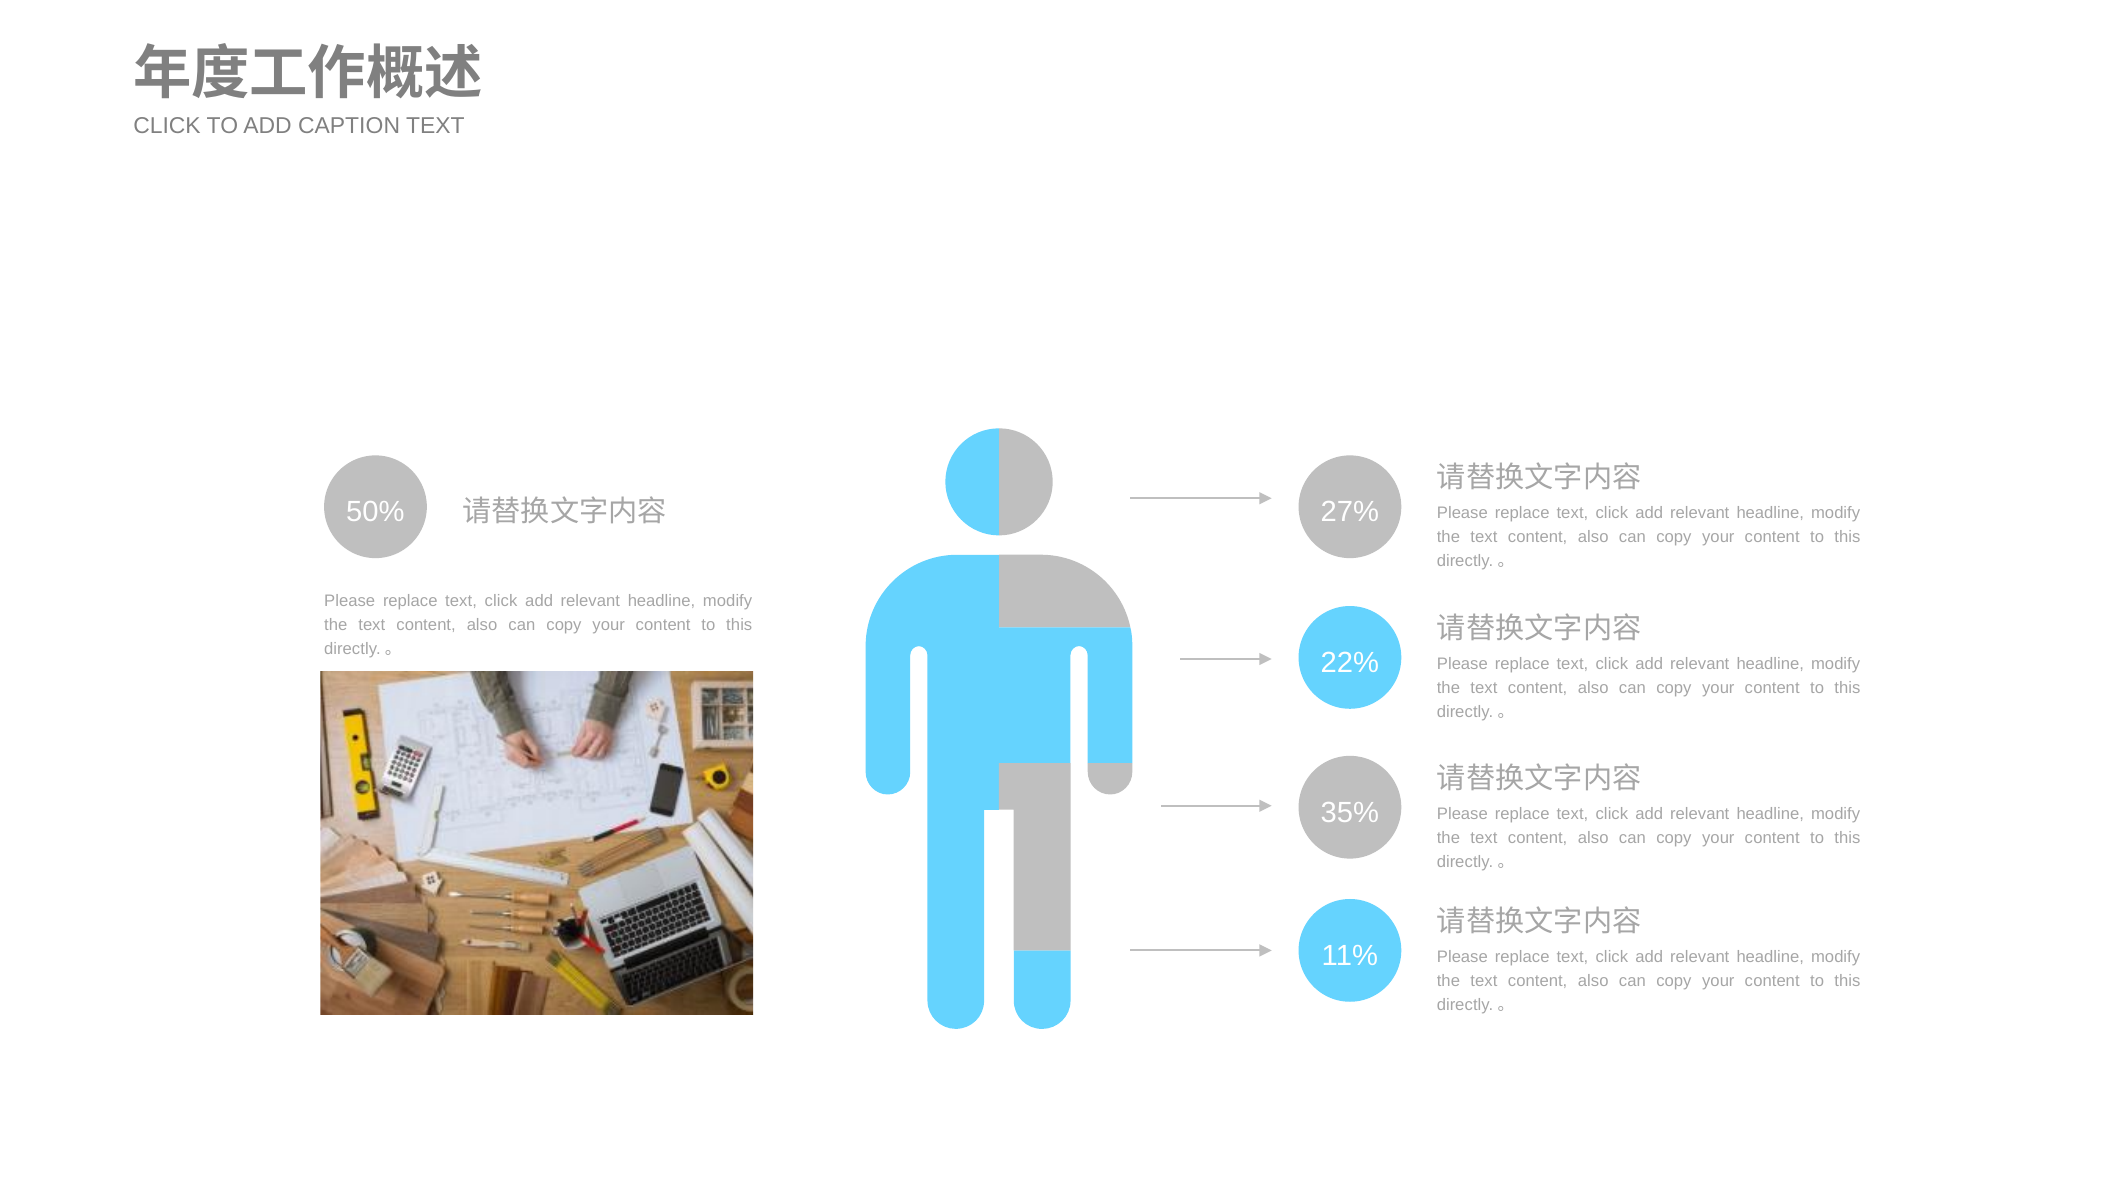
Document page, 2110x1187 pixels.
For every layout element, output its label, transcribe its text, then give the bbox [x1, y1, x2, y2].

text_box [998, 763, 1133, 951]
text_box 请替换文字内容 [1436, 602, 1862, 645]
text_box CLICK TO ADD CAPTION TEXT [133, 110, 513, 138]
text_box 请替换文字内容 [462, 485, 753, 528]
text_box Please replace text, click add relevant headline, modify the text content, also can copy your content to this directly.。 [1436, 941, 1862, 1030]
text_box Please replace text, click add relevant headline, modify the text content, also can copy your content to this directly.。 [1436, 798, 1862, 887]
text_box [319, 670, 754, 1015]
text_box Please replace text, click add relevant headline, modify the text content, also can copy your content to this directly.。 [324, 586, 754, 670]
text_box Please replace text, click add relevant headline, modify the text content, also can copy your content to this directly.。 [1436, 648, 1862, 737]
text_box 50% [323, 454, 428, 560]
text_box 22% [1297, 604, 1403, 710]
text_box 35% [1297, 754, 1403, 860]
text_box 年度工作概述 [133, 35, 513, 106]
text_box 请替换文字内容 [1436, 451, 1862, 494]
text_box [999, 628, 1133, 763]
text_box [865, 428, 999, 1029]
text_box [1013, 951, 1071, 1029]
text_box 请替换文字内容 [1436, 752, 1862, 795]
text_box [999, 428, 1131, 628]
text_box 请替换文字内容 [1436, 895, 1862, 938]
text_box 27% [1297, 454, 1403, 560]
text_box Please replace text, click add relevant headline, modify the text content, also can copy your content to this directly.。 [1436, 498, 1862, 587]
text_box 11% [1297, 897, 1403, 1003]
